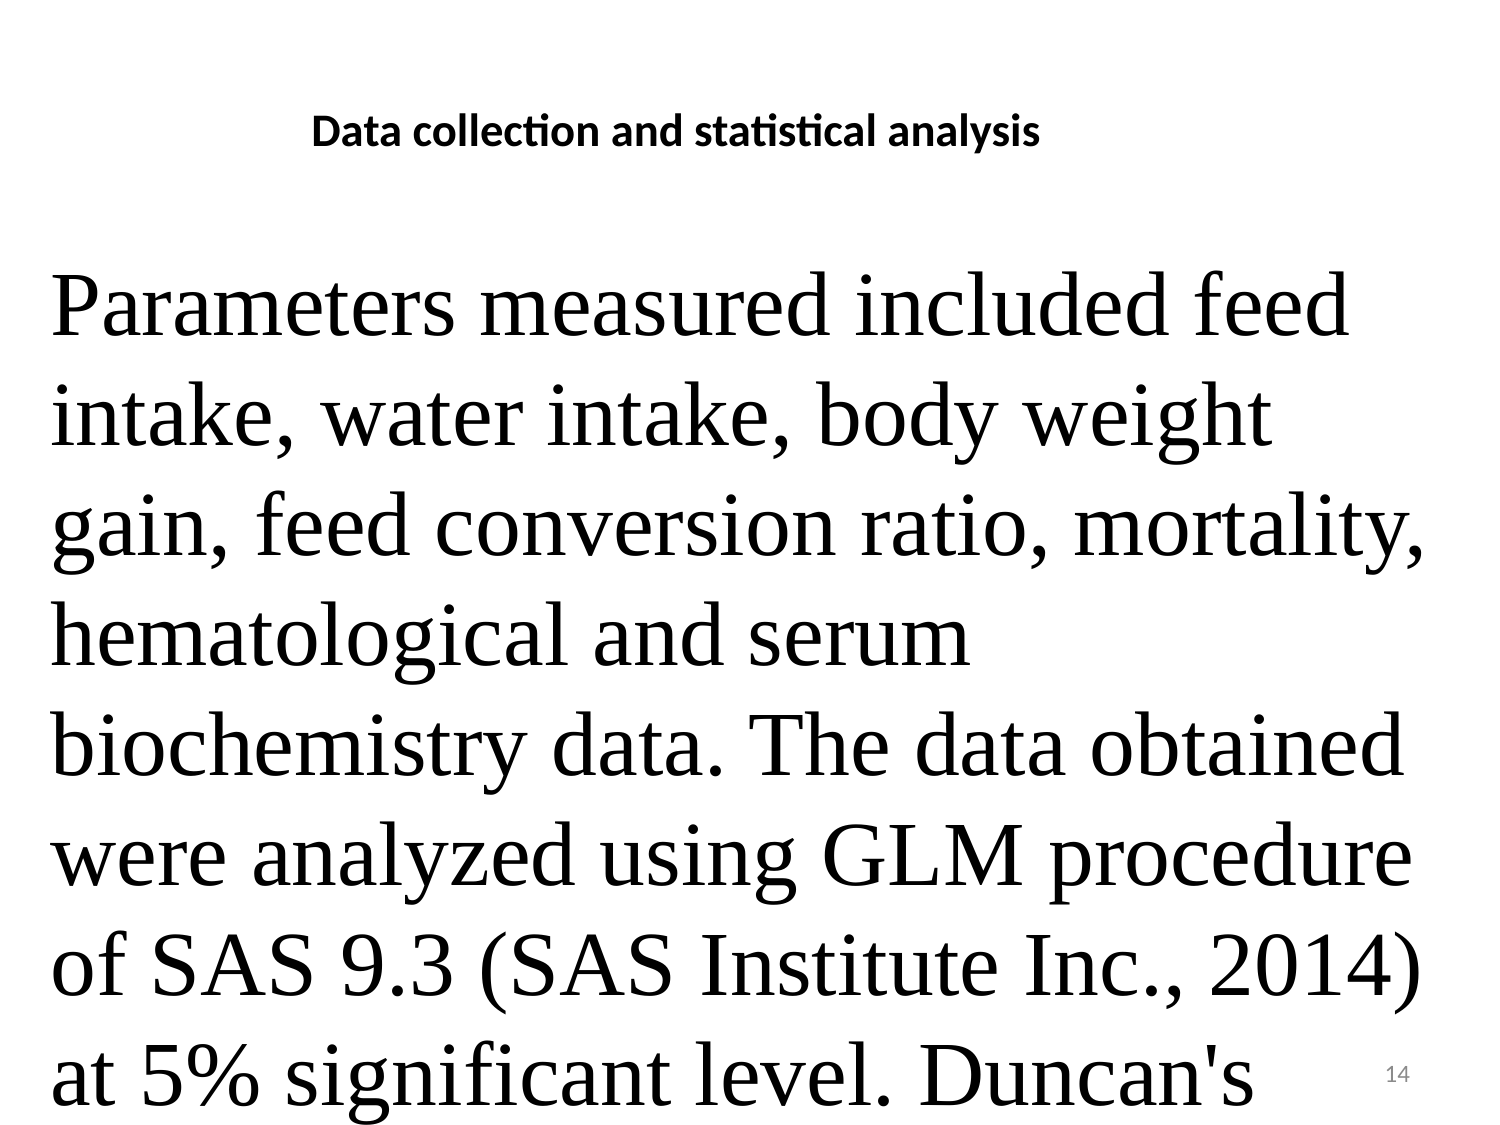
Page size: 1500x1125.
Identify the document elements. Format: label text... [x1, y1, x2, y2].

list Parameters measured included feed intake, water intake, body weight gain, feed conversion ratio, mortality, hematological and serum biochemistry data. The data obtained were analyzed using GLM procedure of SAS 9.3 (SAS Institute Inc., 2014) at 5% significant level. Duncan's multiple range tests was used to compare the means. [35, 236, 1475, 1109]
title Data collection and statistical analysis [83, 35, 1270, 220]
slide_number 14 [1074, 1042, 1425, 1103]
